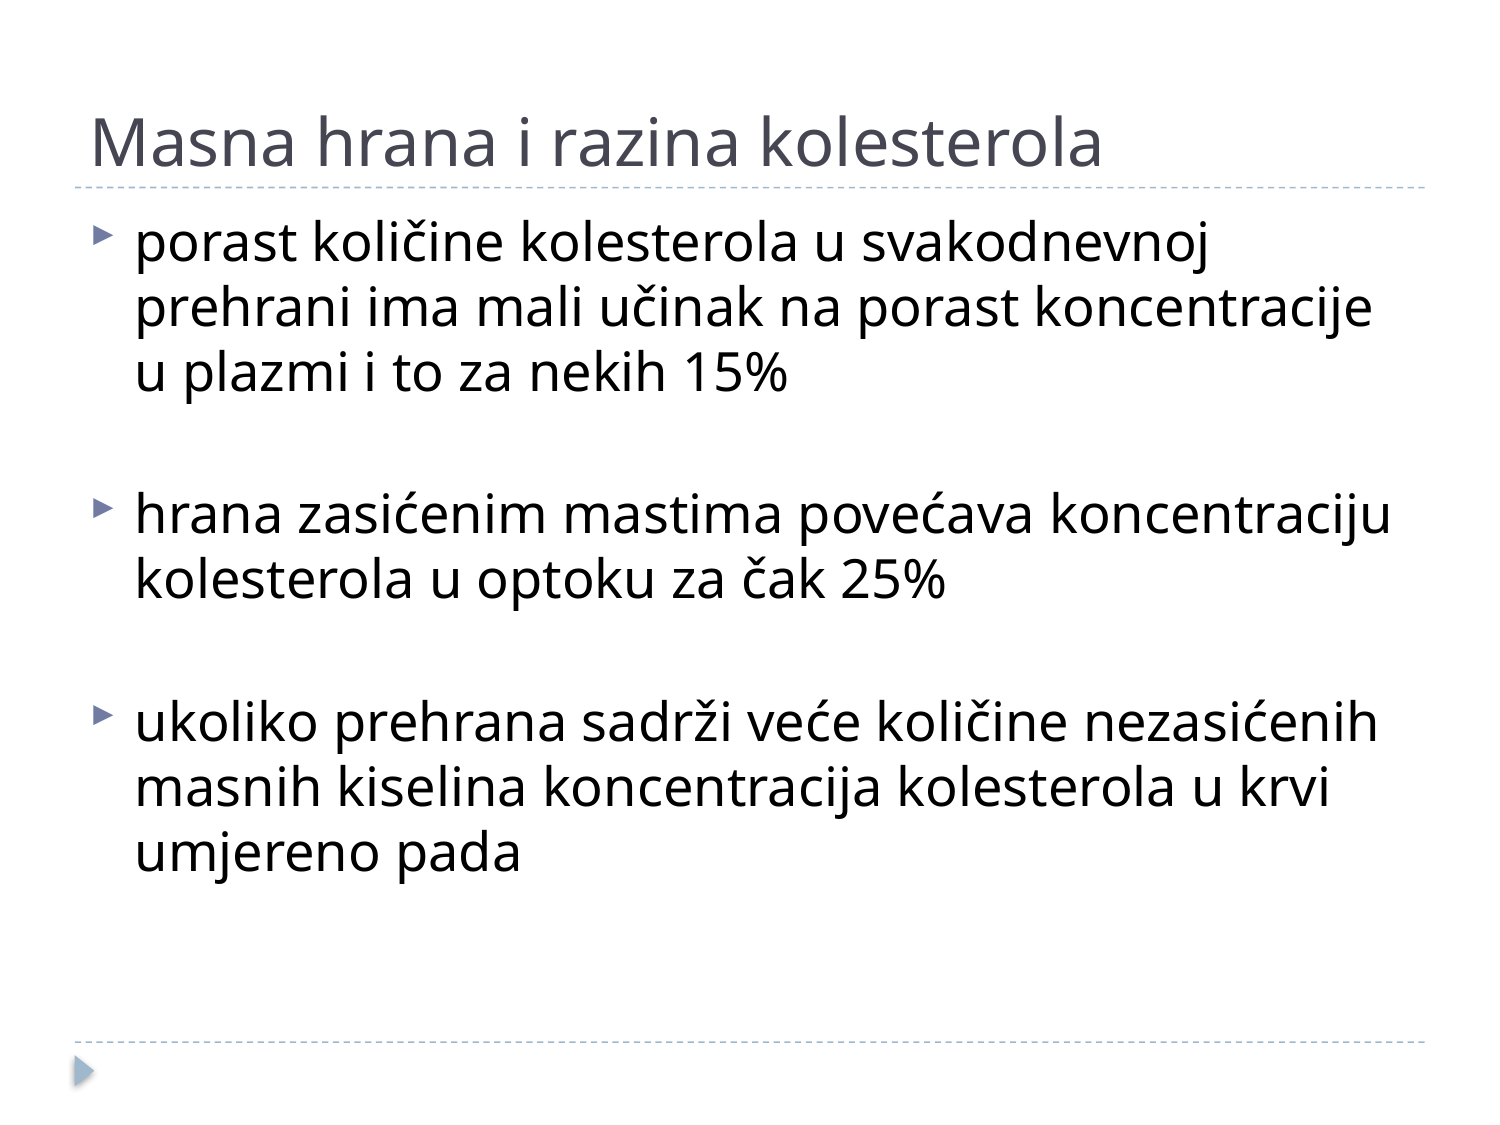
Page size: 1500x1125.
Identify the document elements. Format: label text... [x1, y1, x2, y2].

title Masna hrana i razina kolesterola [75, 24, 1425, 188]
list porast količine kolesterola u svakodnevnoj prehrani ima mali učinak na porast koncentracije u plazmi i to za nekih 15% hrana zasićenim mastima povećava koncentraciju kolesterola u optoku za čak 25% ukoliko prehrana sadrži veće količine nezasićenih masnih kiselina koncentracija kolesterola u krvi umjereno pada [75, 200, 1425, 1010]
